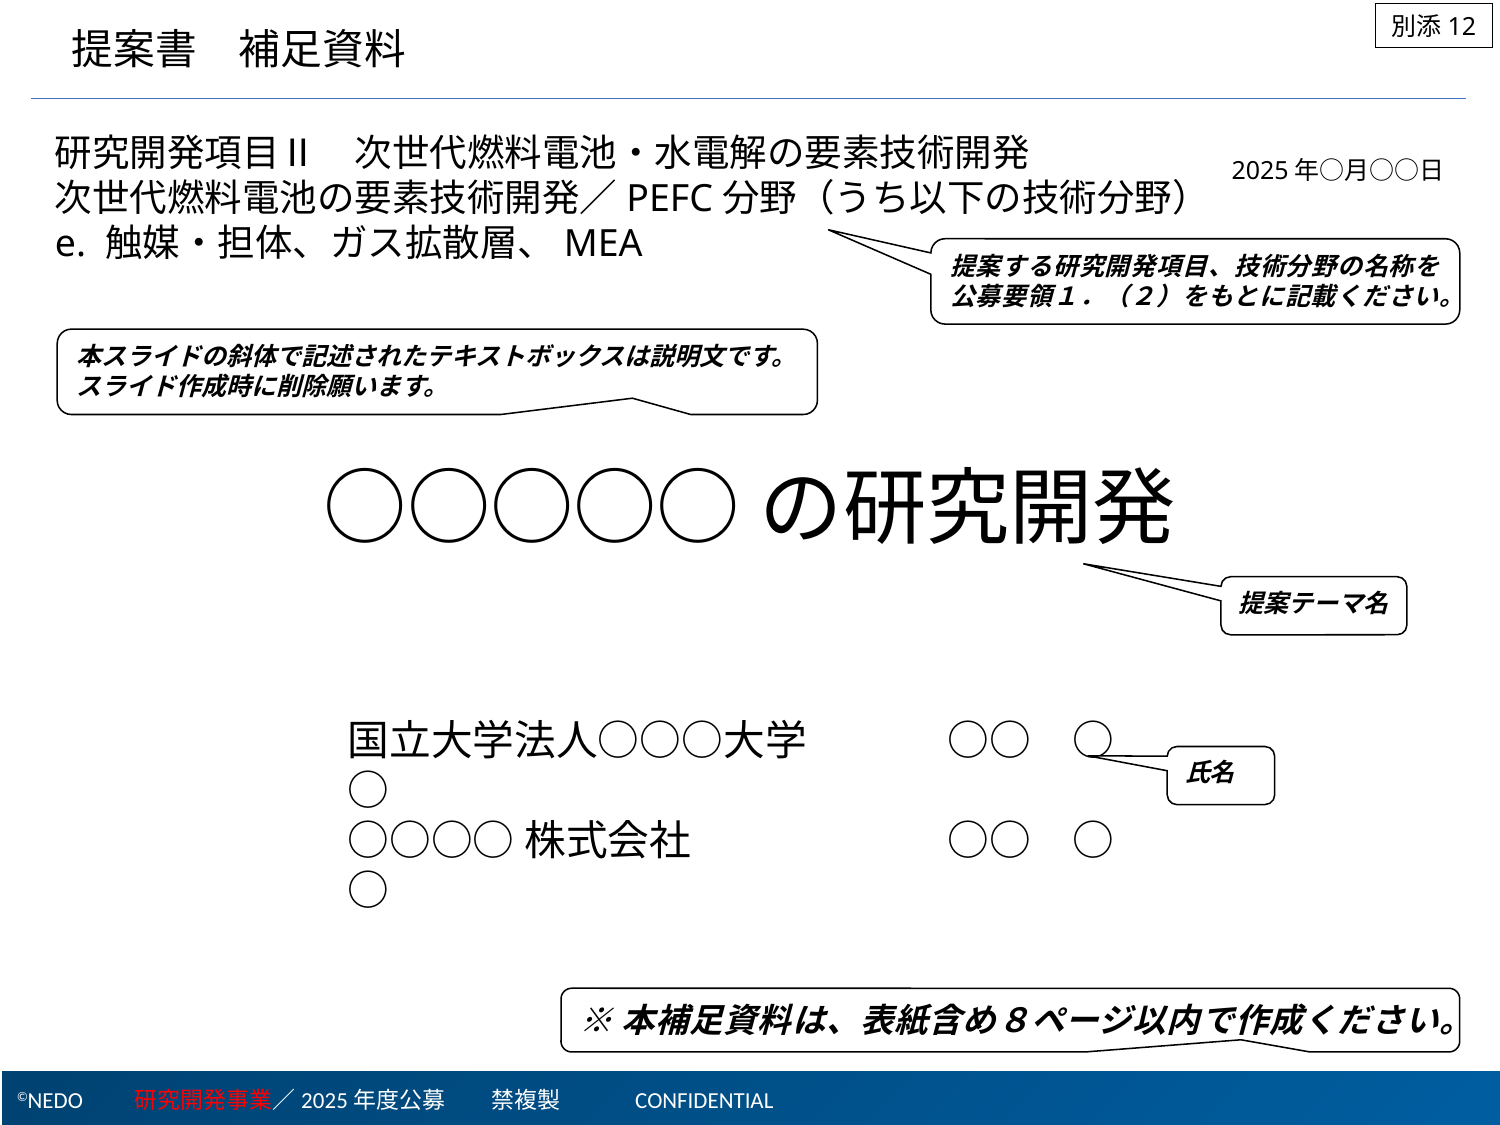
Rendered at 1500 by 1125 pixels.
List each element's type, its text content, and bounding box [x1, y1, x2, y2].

text_box 氏名 [1087, 746, 1275, 805]
text_box 本スライドの斜体で記述されたテキストボックスは説明文です。 スライド作成時に削除願います。 [57, 329, 818, 415]
text_box 提案する研究開発項目、技術分野の名称を公募要領１．（２）をもとに記載ください。 [828, 229, 1460, 325]
text_box ○○○○○の研究開発 [111, 446, 1389, 562]
text_box 2025年○月○○日 [1216, 147, 1460, 193]
text_box 研究開発項目Ⅱ 次世代燃料電池・水電解の要素技術開発 次世代燃料電池の要素技術開発／PEFC分野（うち以下の技術分野） e. 触媒・担体、ガス拡散層、MEA [40, 122, 1271, 272]
text_box 国立大学法人○○○大学 ○○ ○○ ○○○○株式会社 ○○ ○○ [332, 706, 1168, 922]
text_box ※本補足資料は、表紙含め８ページ以内で作成ください。 [560, 988, 1460, 1052]
text_box 提案書 補足資料 [57, 15, 542, 81]
text_box 別添12 [1375, 3, 1493, 48]
text_box 提案テーマ名 [1083, 563, 1407, 635]
